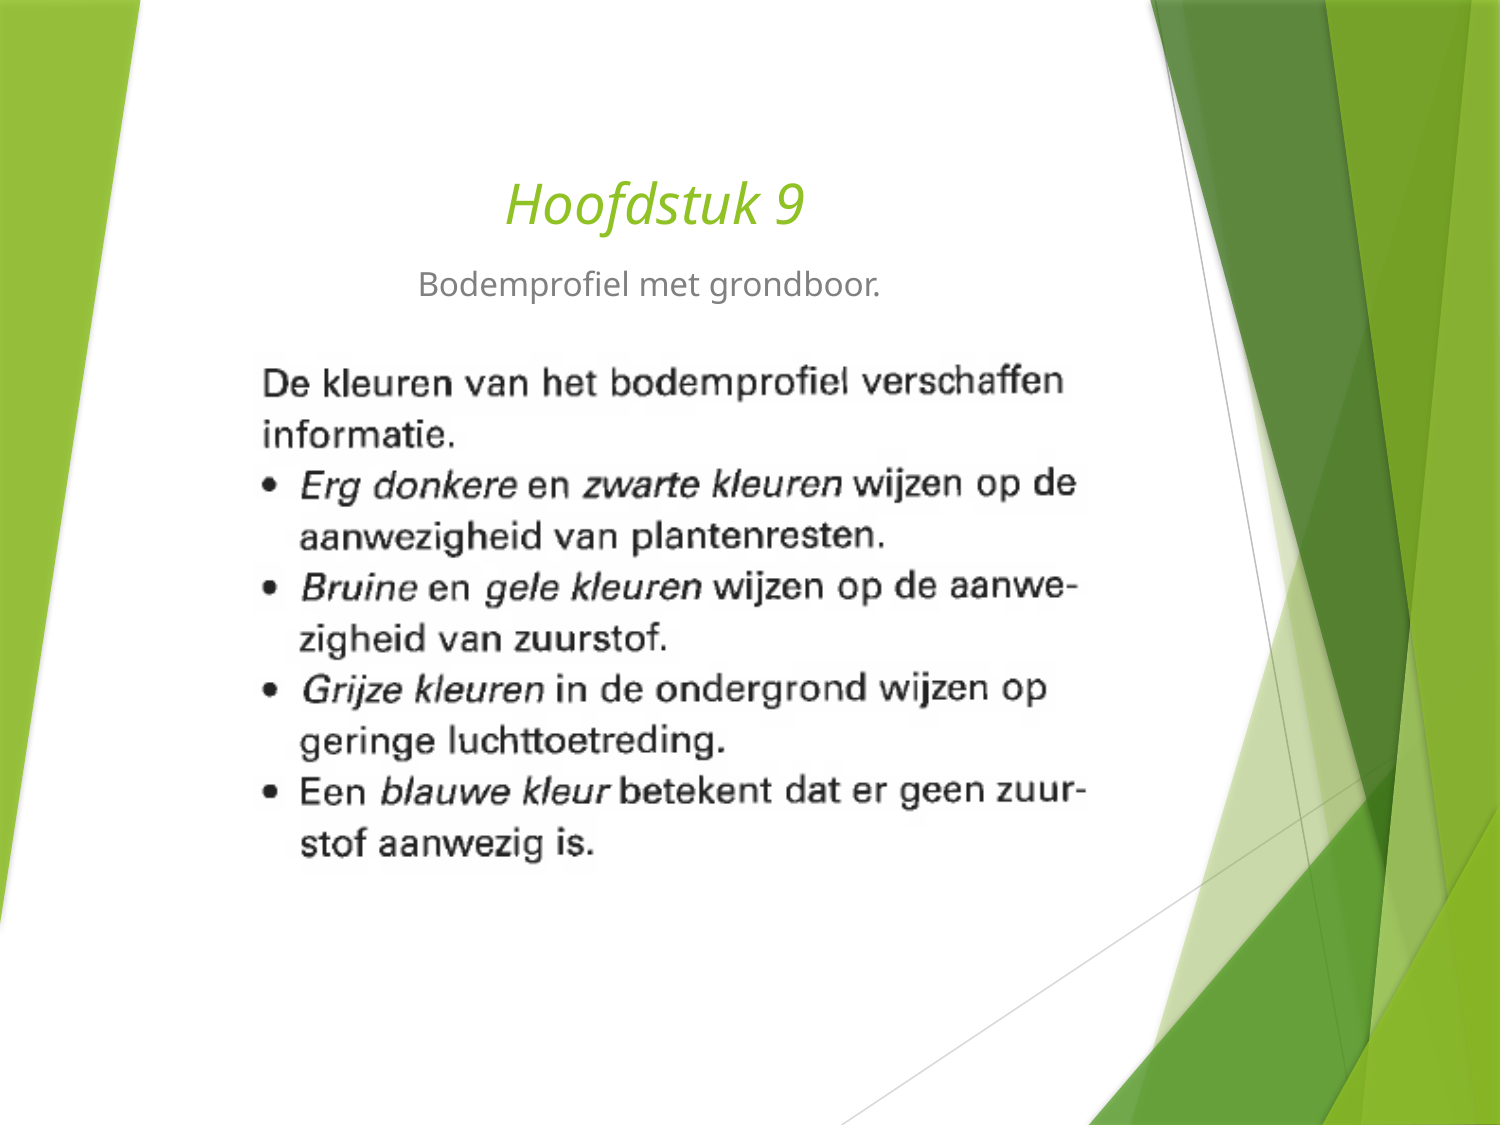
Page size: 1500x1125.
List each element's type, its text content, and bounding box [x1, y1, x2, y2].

title Hoofdstuk 9 [112, 101, 1199, 244]
picture [253, 349, 1124, 875]
subtitle Bodemprofiel met grondboor. [64, 255, 1235, 882]
